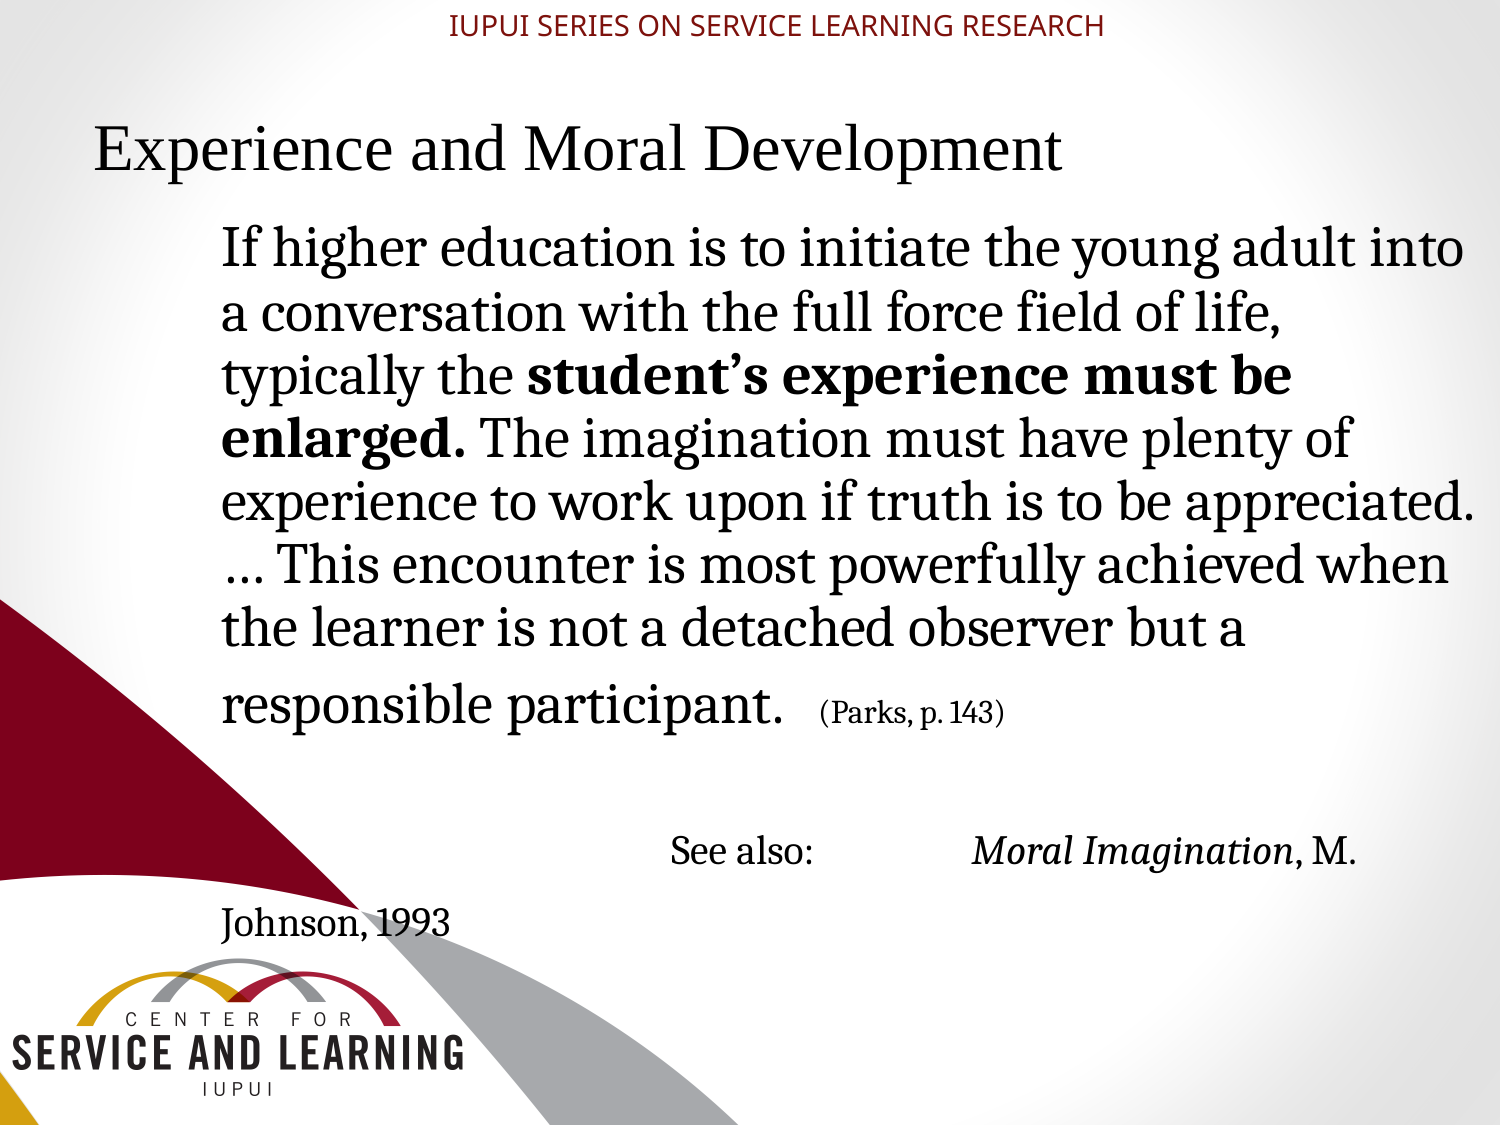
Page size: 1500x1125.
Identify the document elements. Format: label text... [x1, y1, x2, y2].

list If higher education is to initiate the young adult into a conversation with the full force field of life, typically the student’s experience must be enlarged. The imagination must have plenty of experience to work upon if truth is to be appreciated. … This encounter is most powerfully achieved when the learner is not a detached observer but a responsible participant. (Parks, p. 143) See also: Moral Imagination, M. Johnson, 1993 [150, 201, 1500, 945]
picture [0, 0, 1500, 1125]
text_box Experience and Moral Development [78, 95, 1080, 191]
text_box IUPUI SERIES ON SERVICE LEARNING RESEARCH [381, 0, 1175, 50]
